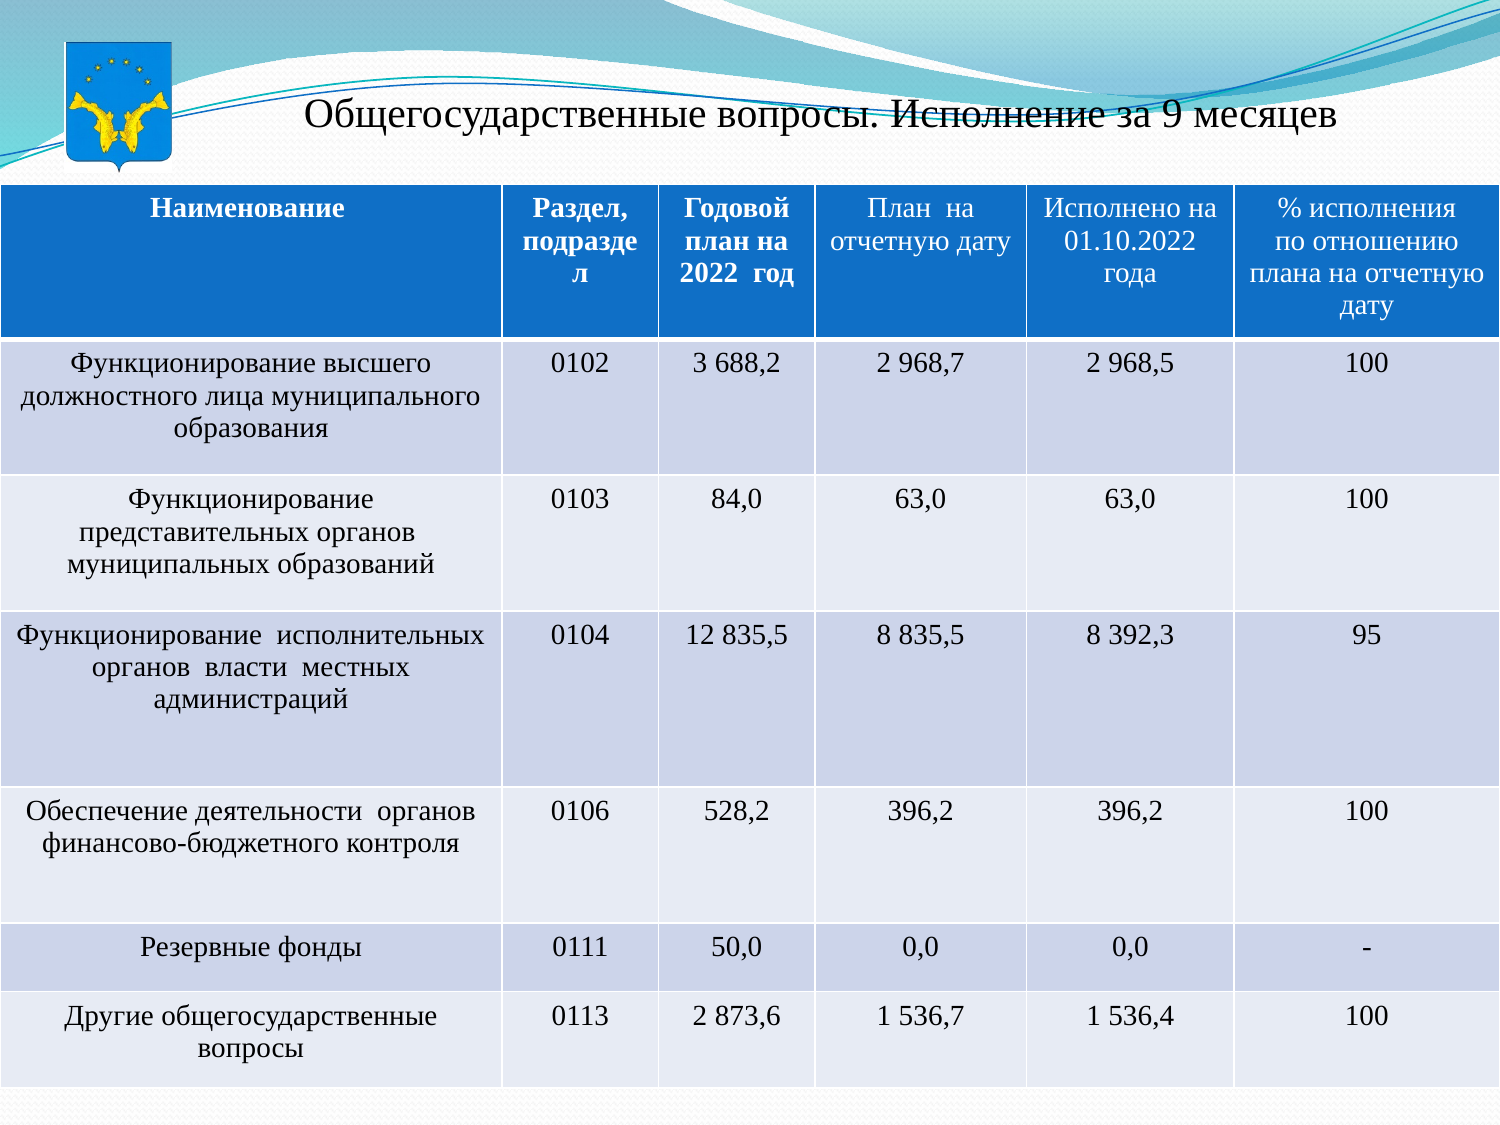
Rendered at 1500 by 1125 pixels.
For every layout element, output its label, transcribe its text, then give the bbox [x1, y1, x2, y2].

table_cell 0,0 [1027, 924, 1233, 991]
table_cell 528,2 [659, 788, 814, 922]
table_cell 95 [1235, 612, 1499, 786]
table_cell 0113 [503, 992, 658, 1087]
table_cell 3 688,2 [659, 342, 814, 474]
table_header Годовой план на 2022 год [659, 185, 814, 337]
table_cell Функционирование высшего должностного лица муниципального образования [1, 342, 501, 474]
table_cell 12 835,5 [659, 612, 814, 786]
table_cell 396,2 [816, 788, 1026, 922]
table_cell 0111 [503, 924, 658, 991]
table_cell 1 536,7 [816, 992, 1026, 1087]
table_cell 0102 [503, 342, 658, 474]
table_cell 63,0 [816, 476, 1026, 610]
table_cell 2 873,6 [659, 992, 814, 1087]
text_box Общегосударственные вопросы. Исполнение за 9 месяцев [230, 78, 1412, 143]
table_cell - [1235, 924, 1499, 991]
table_header Исполнено на 01.10.2022 года [1027, 185, 1233, 337]
table_cell Функционирование исполнительных органов власти местных администраций [1, 612, 501, 786]
table_cell 84,0 [659, 476, 814, 610]
table_header Раздел, подраздел [503, 185, 658, 337]
table_cell 0103 [503, 476, 658, 610]
table_cell 396,2 [1027, 788, 1233, 922]
table_cell 8 835,5 [816, 612, 1026, 786]
table_header Наименование [1, 185, 501, 337]
table_cell 100 [1235, 788, 1499, 922]
table_cell 0,0 [816, 924, 1026, 991]
table_cell Обеспечение деятельности органов финансово-бюджетного контроля [1, 788, 501, 922]
table_cell 2 968,7 [816, 342, 1026, 474]
table_cell Резервные фонды [1, 924, 501, 991]
table_cell 1 536,4 [1027, 992, 1233, 1087]
table_cell 100 [1235, 992, 1499, 1087]
table_cell Другие общегосударственные вопросы [1, 992, 501, 1087]
table_cell 0106 [503, 788, 658, 922]
table_cell Функционирование представительных органов муниципальных образований [1, 476, 501, 610]
table_cell 0104 [503, 612, 658, 786]
table_cell 100 [1235, 476, 1499, 610]
table_cell 100 [1235, 342, 1499, 474]
table_cell 2 968,5 [1027, 342, 1233, 474]
table_header План на отчетную дату [816, 185, 1026, 337]
picture [64, 42, 172, 173]
table_cell 50,0 [659, 924, 814, 991]
table_cell 8 392,3 [1027, 612, 1233, 786]
table_header % исполнения по отношению плана на отчетную дату [1235, 185, 1499, 337]
table_cell 63,0 [1027, 476, 1233, 610]
